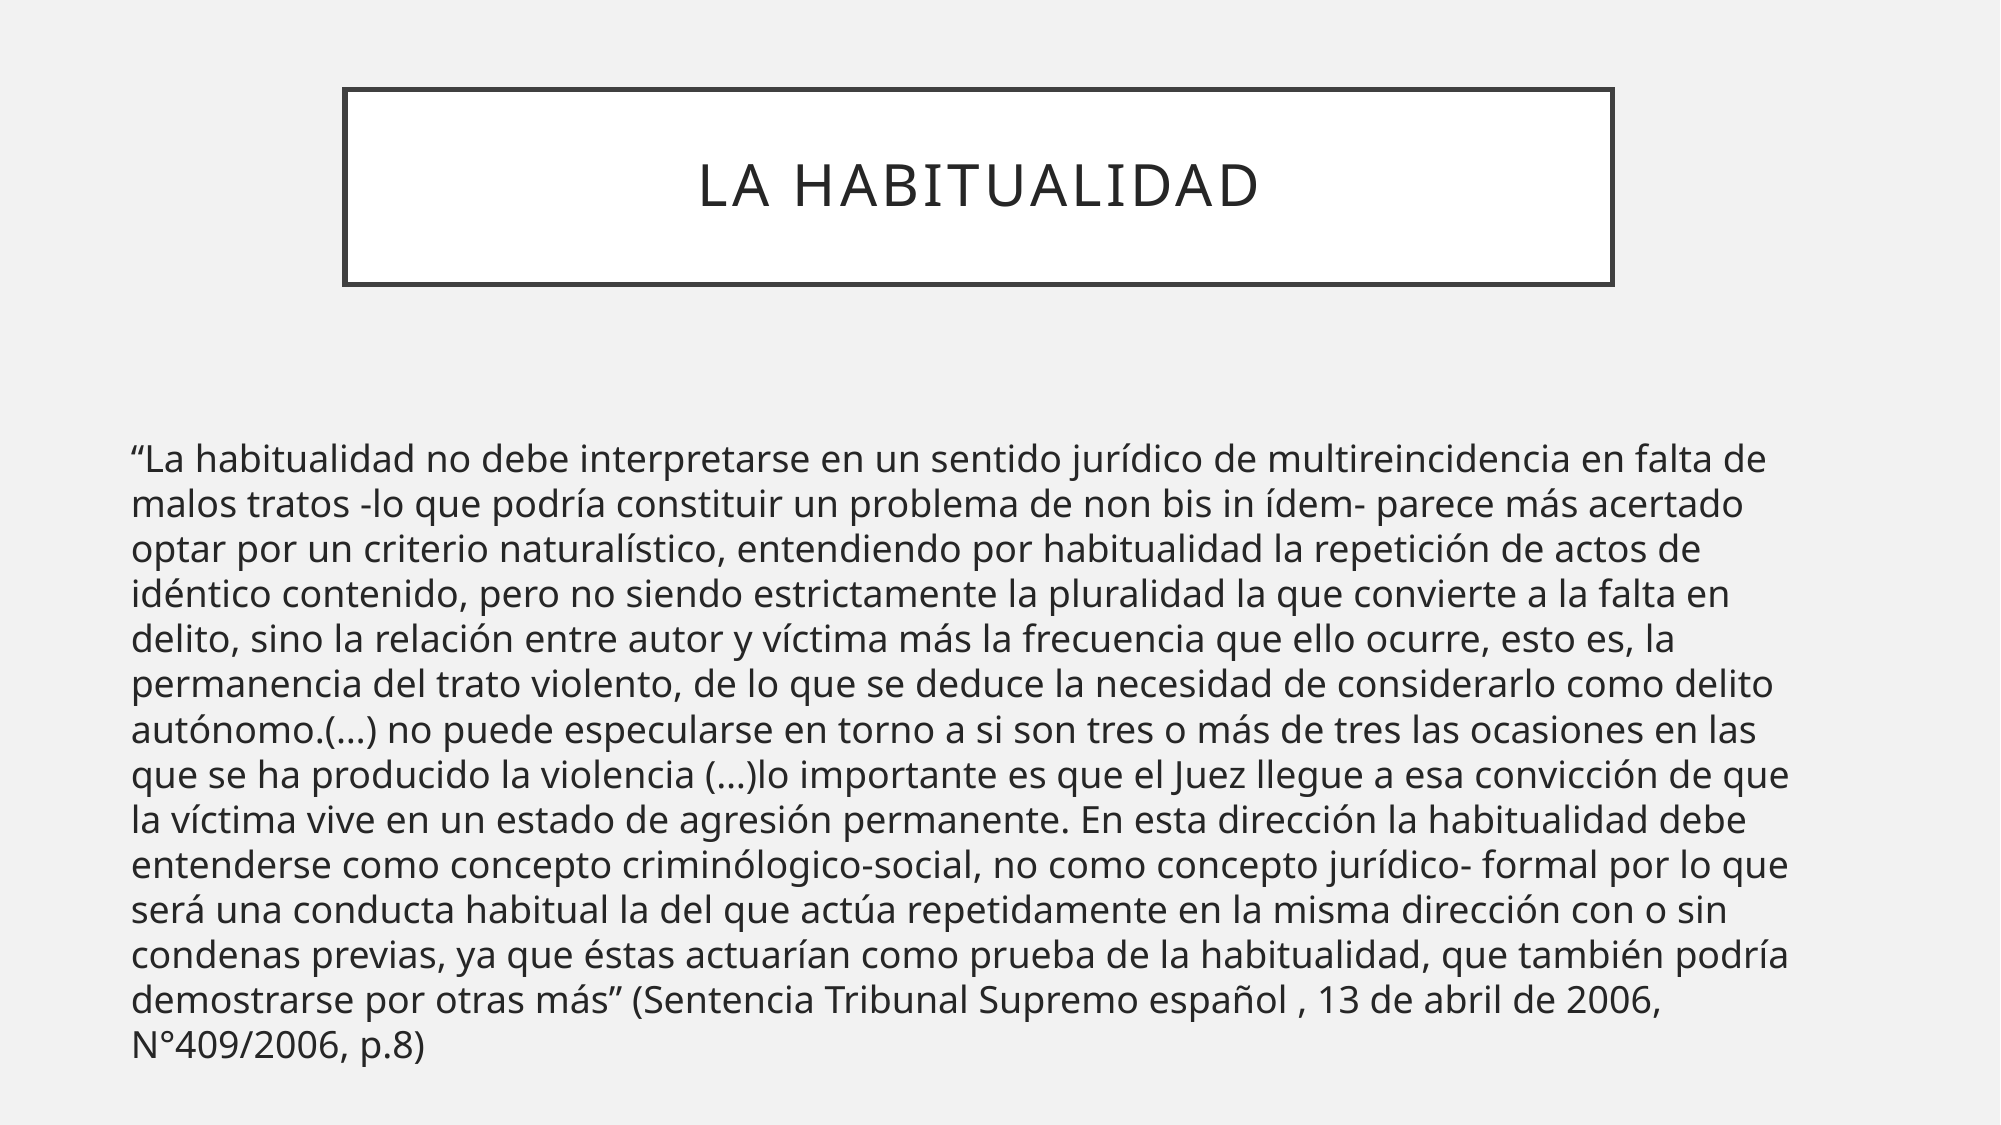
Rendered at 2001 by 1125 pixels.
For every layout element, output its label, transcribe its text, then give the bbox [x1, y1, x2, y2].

title La habitualidad [342, 87, 1615, 287]
list “La habitualidad no debe interpretarse en un sentido jurídico de multireincidencia en falta de malos tratos -lo que podría constituir un problema de non bis in ídem- parece más acertado optar por un criterio naturalístico, entendiendo por habitualidad la repetición de actos de idéntico contenido, pero no siendo estrictamente la pluralidad la que convierte a la falta en delito, sino la relación entre autor y víctima más la frecuencia que ello ocurre, esto es, la permanencia del trato violento, de lo que se deduce la necesidad de considerarlo como delito autónomo.(…) no puede especularse en torno a si son tres o más de tres las ocasiones en las que se ha producido la violencia (…)lo importante es que el Juez llegue a esa convicción de que la víctima vive en un estado de agresión permanente. En esta dirección la habitualidad debe entenderse como concepto criminólogico-social, no como concepto jurídico- formal por lo que será una conducta habitual la del que actúa repetidamente en la misma dirección con o sin condenas previas, ya que éstas actuarían como prueba de la habitualidad, que también podría demostrarse por otras más” (Sentencia Tribunal Supremo español , 13 de abril de 2006, N°409/2006, p.8) [115, 368, 1845, 1074]
